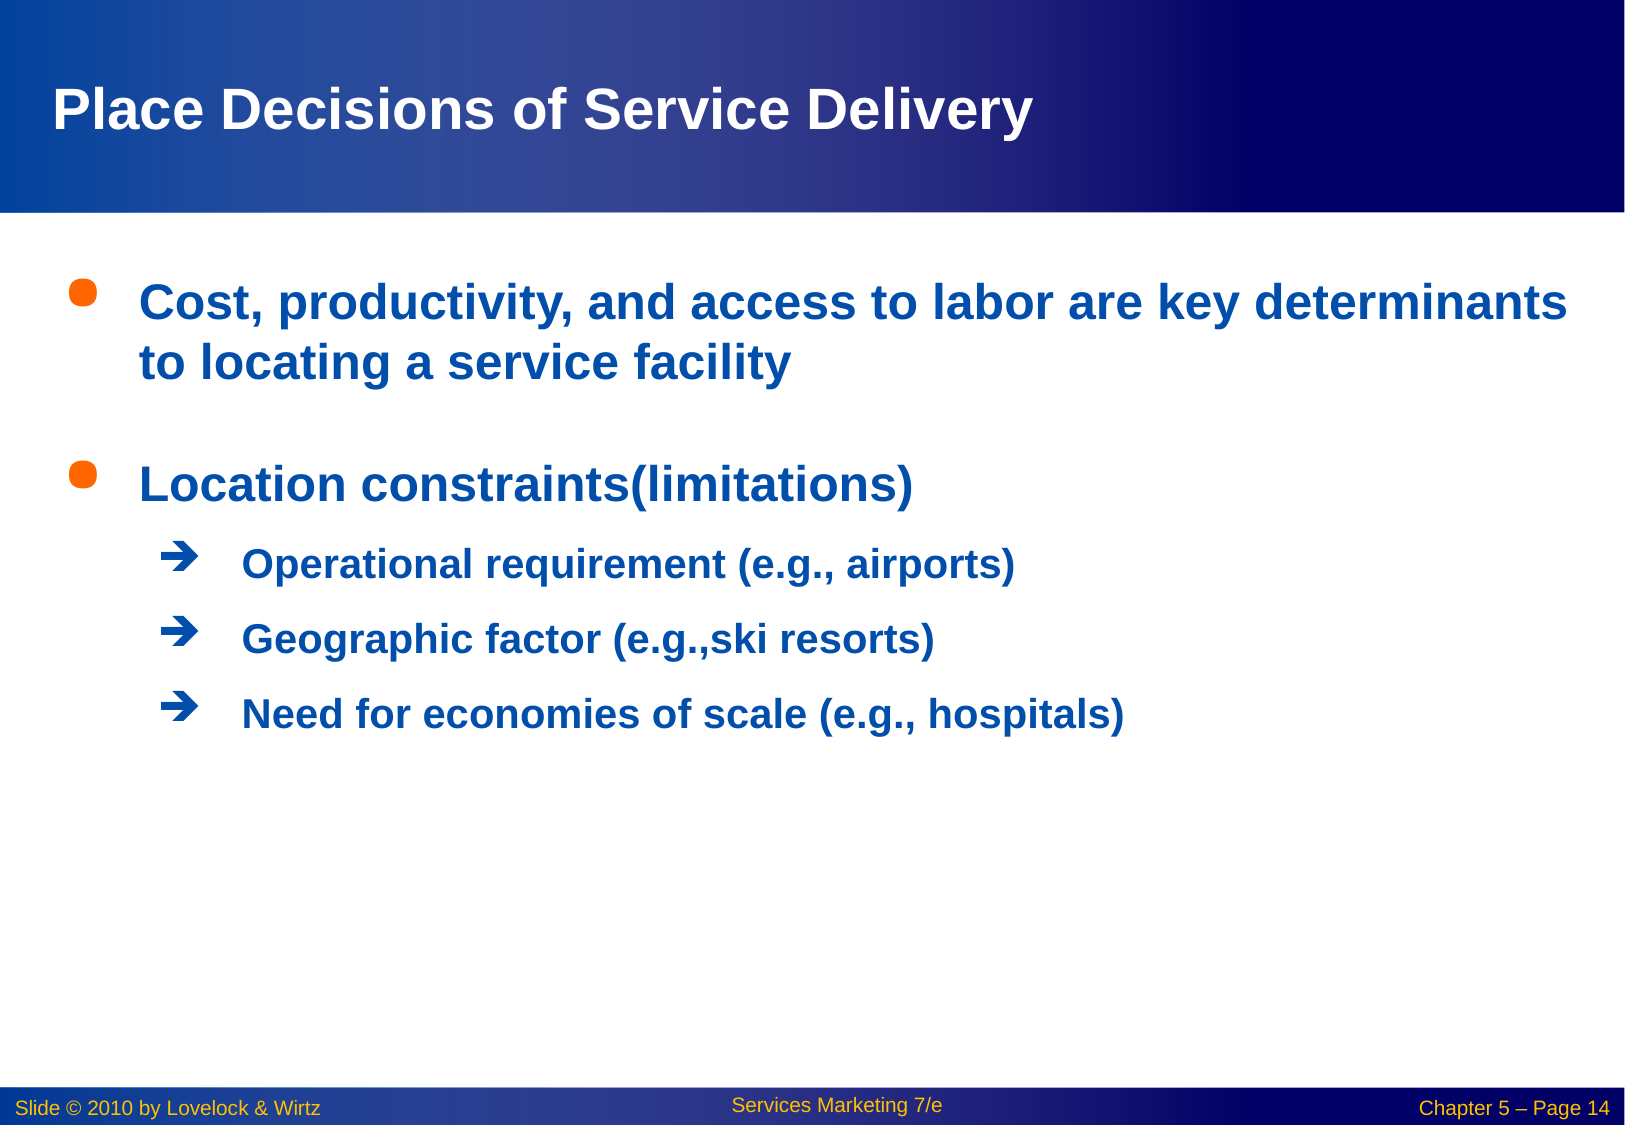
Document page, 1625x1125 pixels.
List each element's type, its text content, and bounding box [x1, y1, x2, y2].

title Place Decisions of Service Delivery [36, 37, 1088, 176]
list Cost, productivity, and access to labor are key determinants to locating a service facility Location constraints(limitations) Operational requirement (e.g., airports) Geographic factor (e.g.,ski resorts) Need for economies of scale (e.g., hospitals) [49, 261, 1588, 1051]
